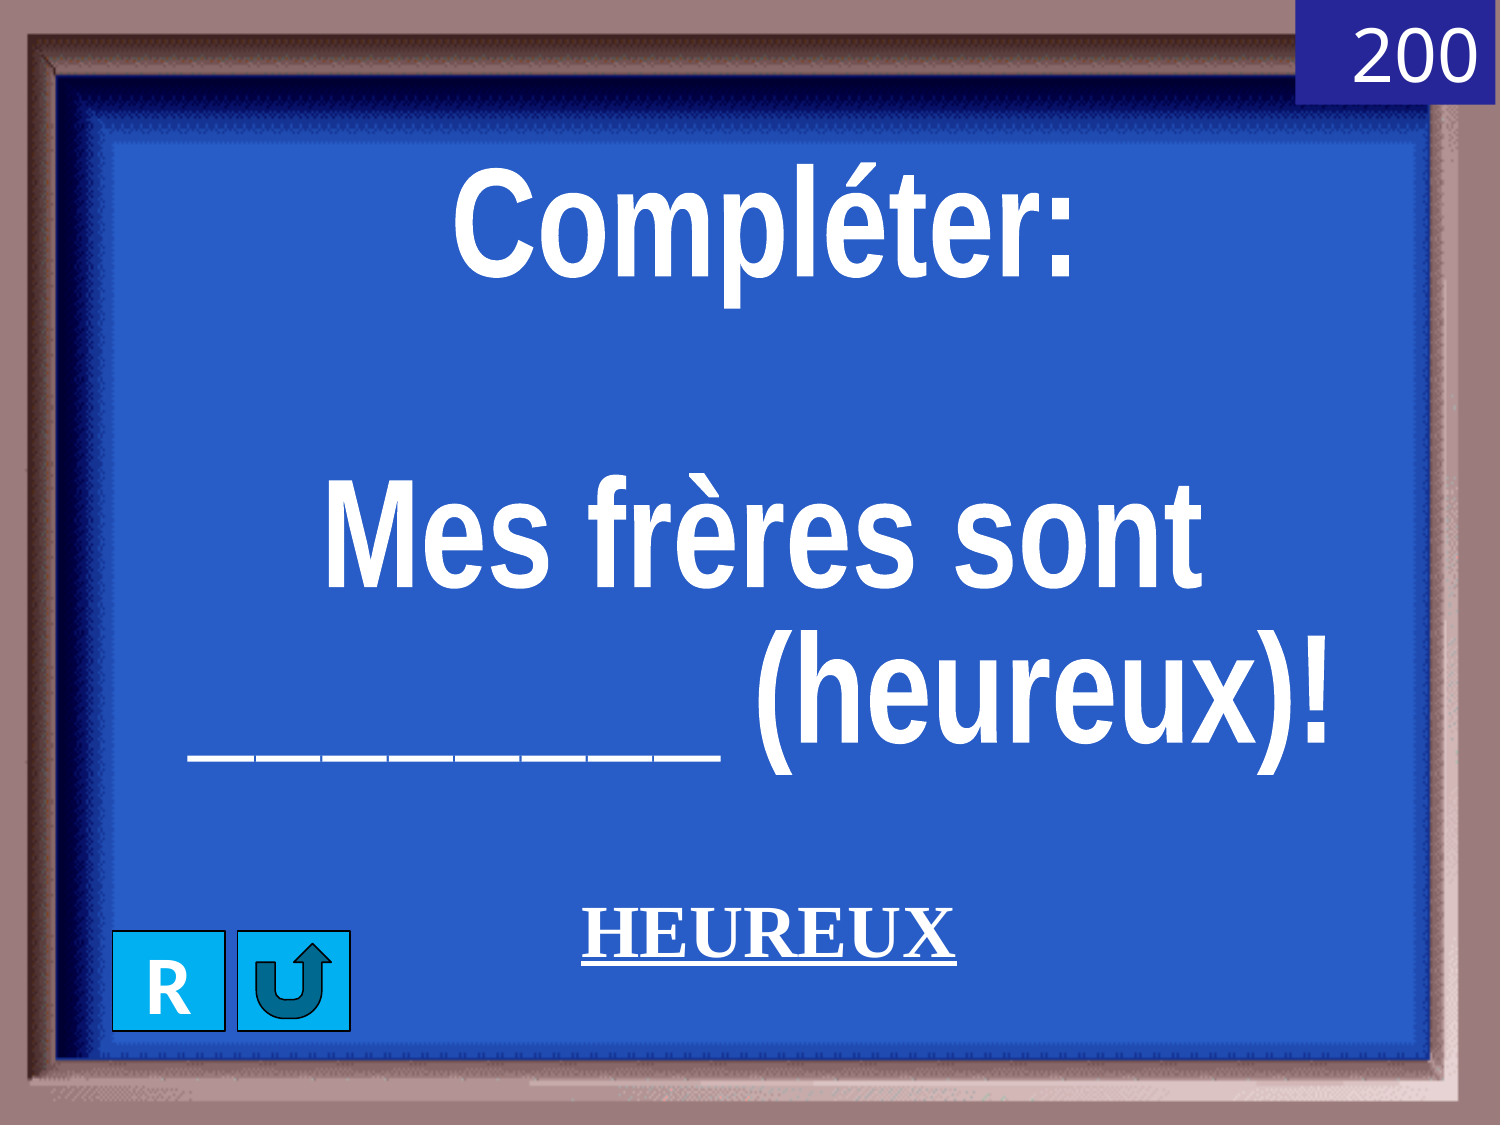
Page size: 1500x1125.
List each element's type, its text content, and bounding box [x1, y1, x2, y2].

picture [0, 0, 1500, 1125]
text_box [237, 931, 351, 1031]
text_box 200 [1295, 0, 1496, 105]
text_box HEUREUX [112, 874, 1425, 980]
text_box R [112, 931, 226, 1031]
